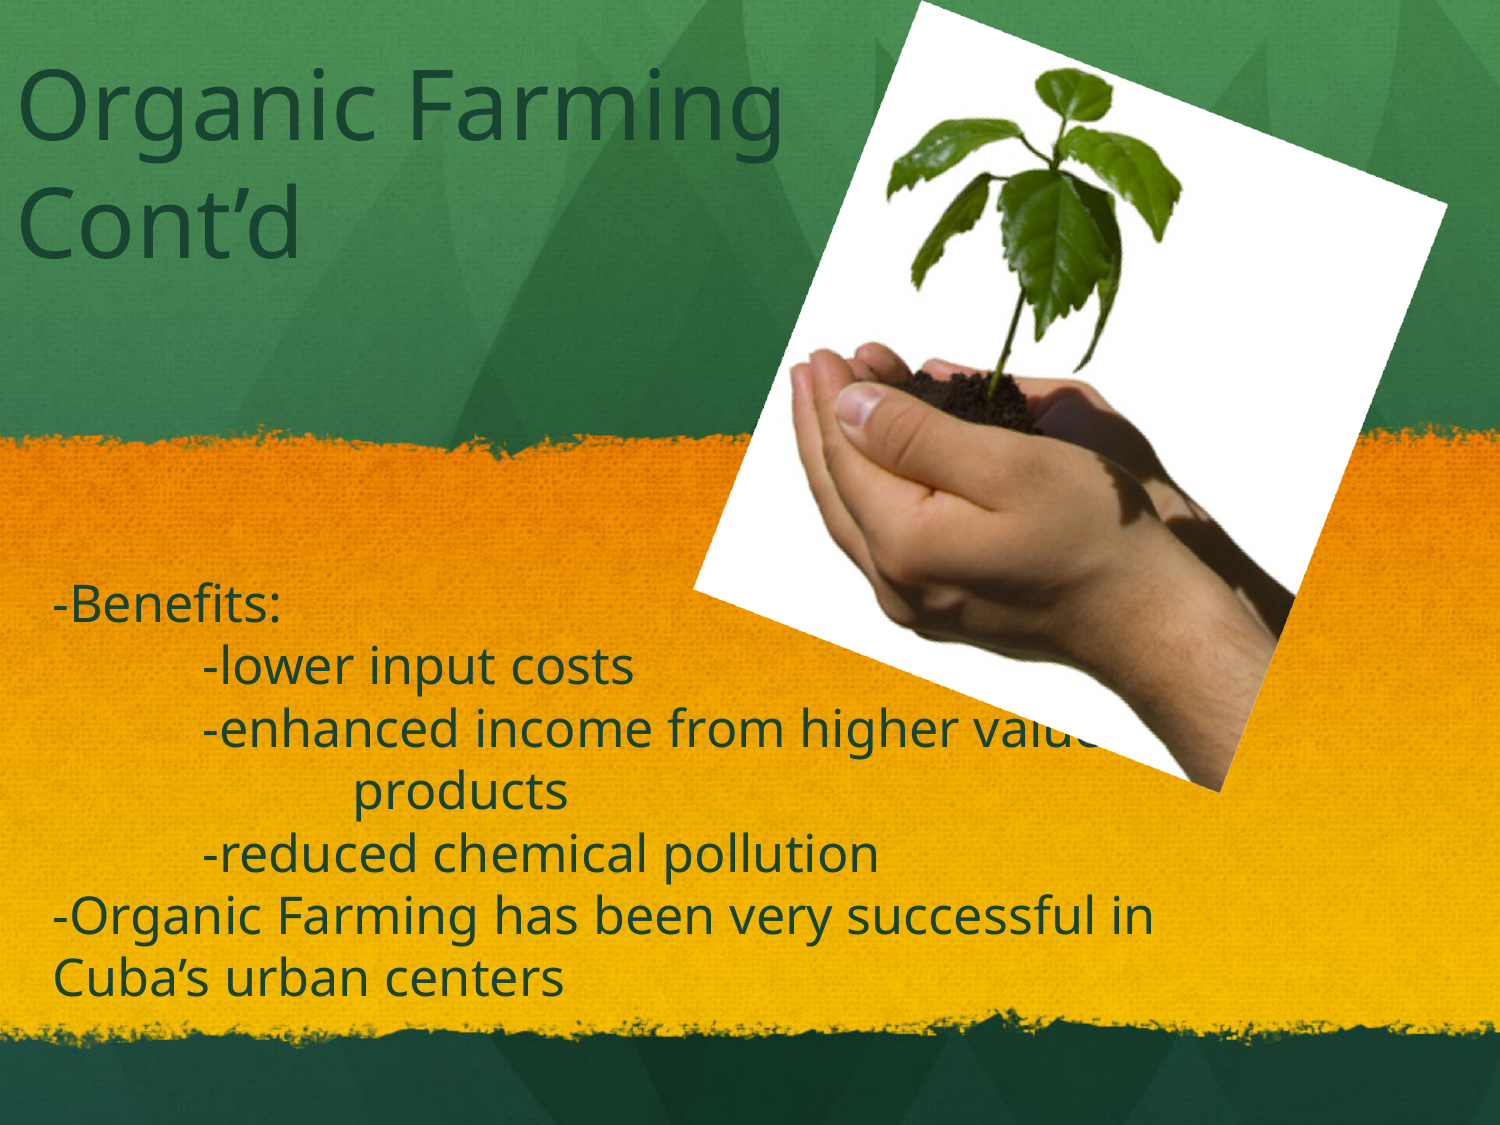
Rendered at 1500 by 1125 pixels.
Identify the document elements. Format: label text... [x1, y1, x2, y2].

picture [0, 0, 1500, 1125]
title Organic Farming Cont’d [0, 44, 838, 286]
subtitle -Benefits: -lower input costs -enhanced income from higher value products -reduced chemical pollution -Organic Farming has been very successful in Cuba’s urban centers [37, 562, 1263, 1025]
